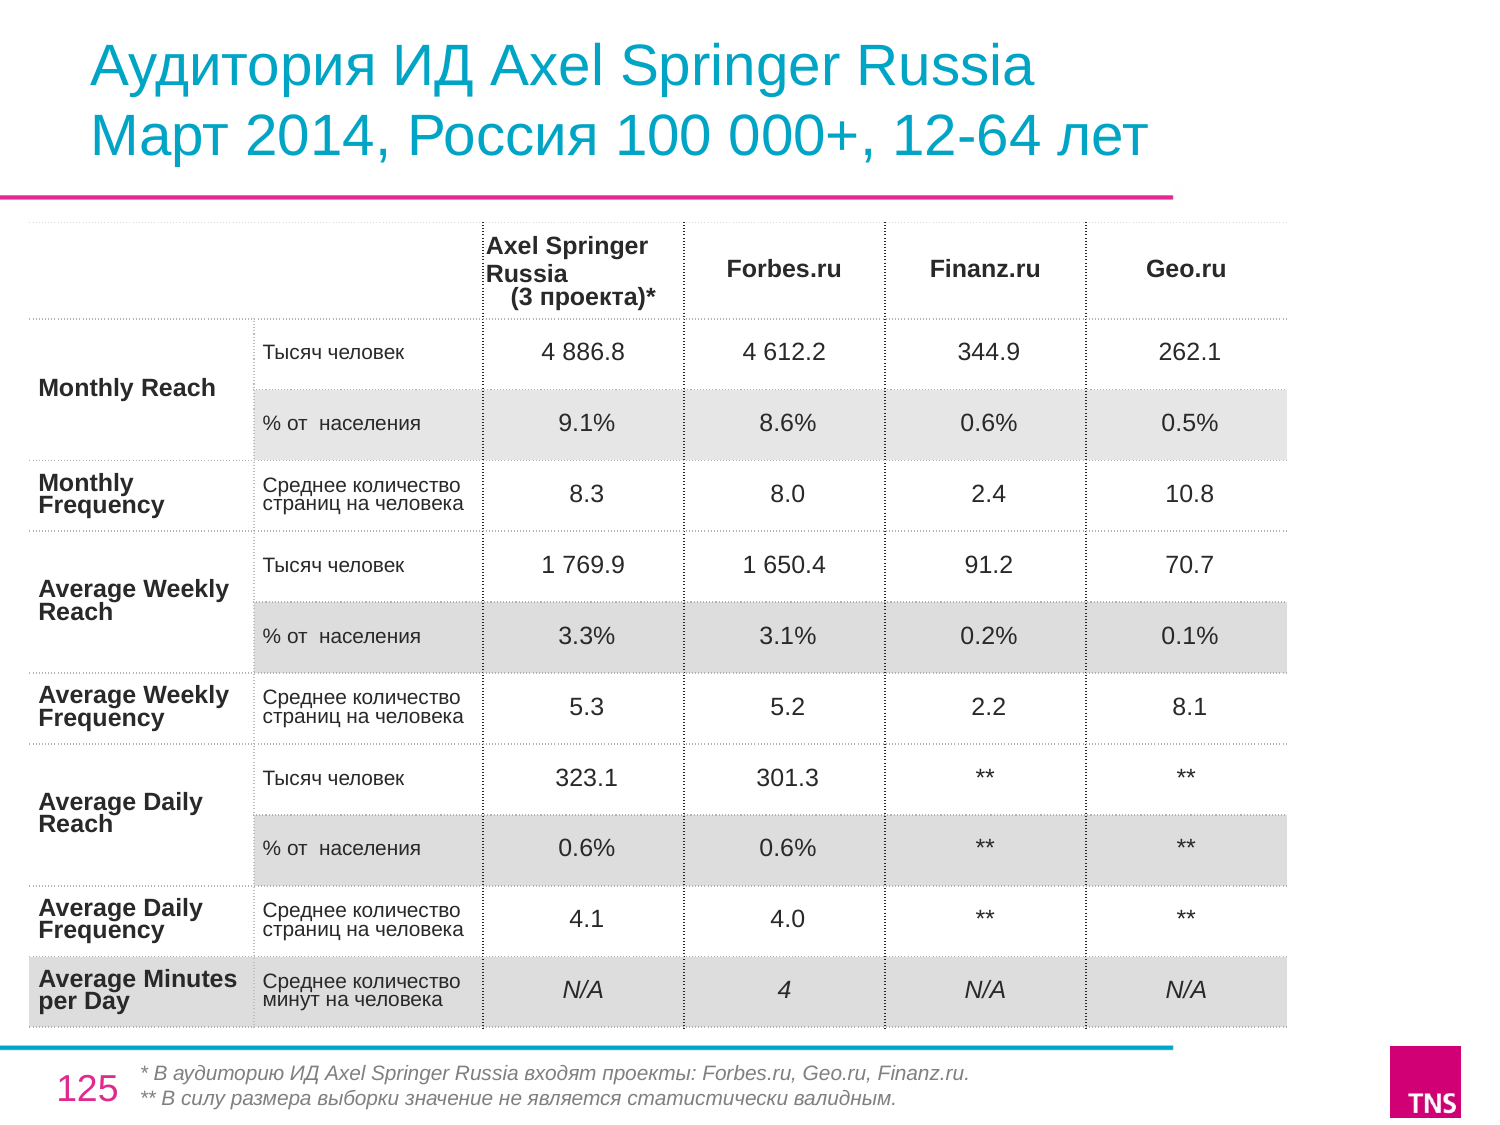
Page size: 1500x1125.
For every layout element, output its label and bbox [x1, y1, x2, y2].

text_box [124, 1052, 1463, 1117]
title [74, 8, 1476, 187]
table_cell [29, 319, 1287, 1027]
slide_number [40, 1055, 392, 1125]
picture [0, 0, 1500, 1125]
table_header [29, 223, 1287, 319]
